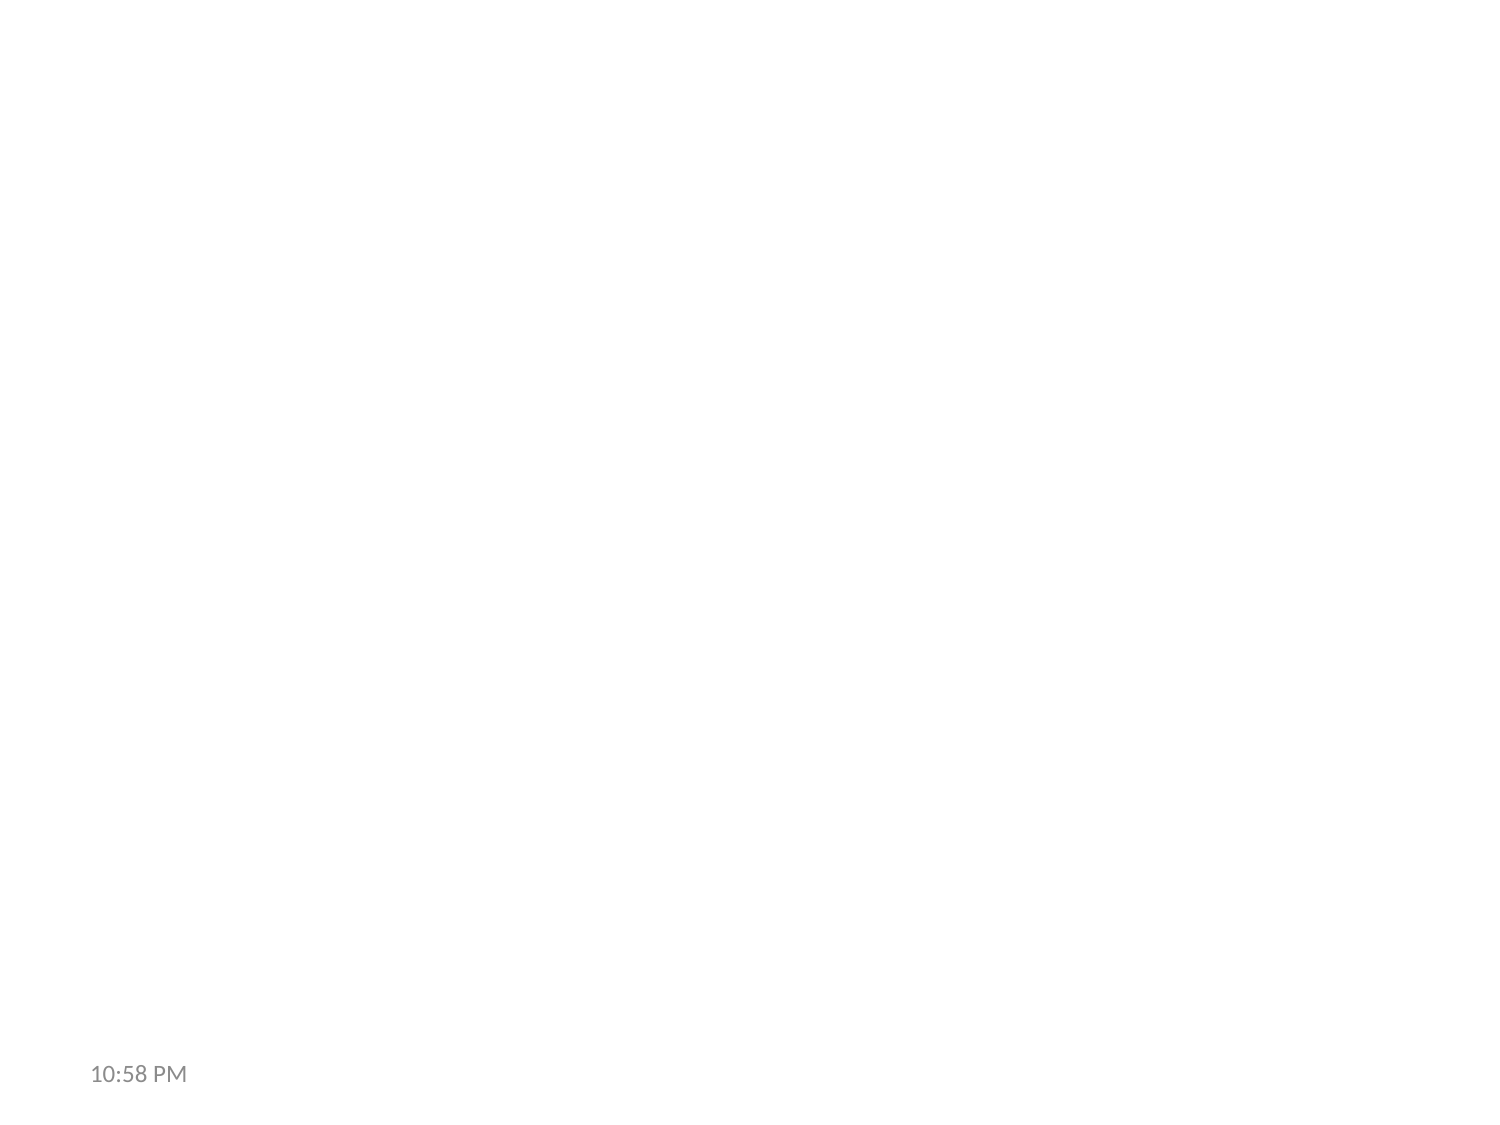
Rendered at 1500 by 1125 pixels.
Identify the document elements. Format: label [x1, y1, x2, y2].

slide_number [75, 1042, 425, 1103]
